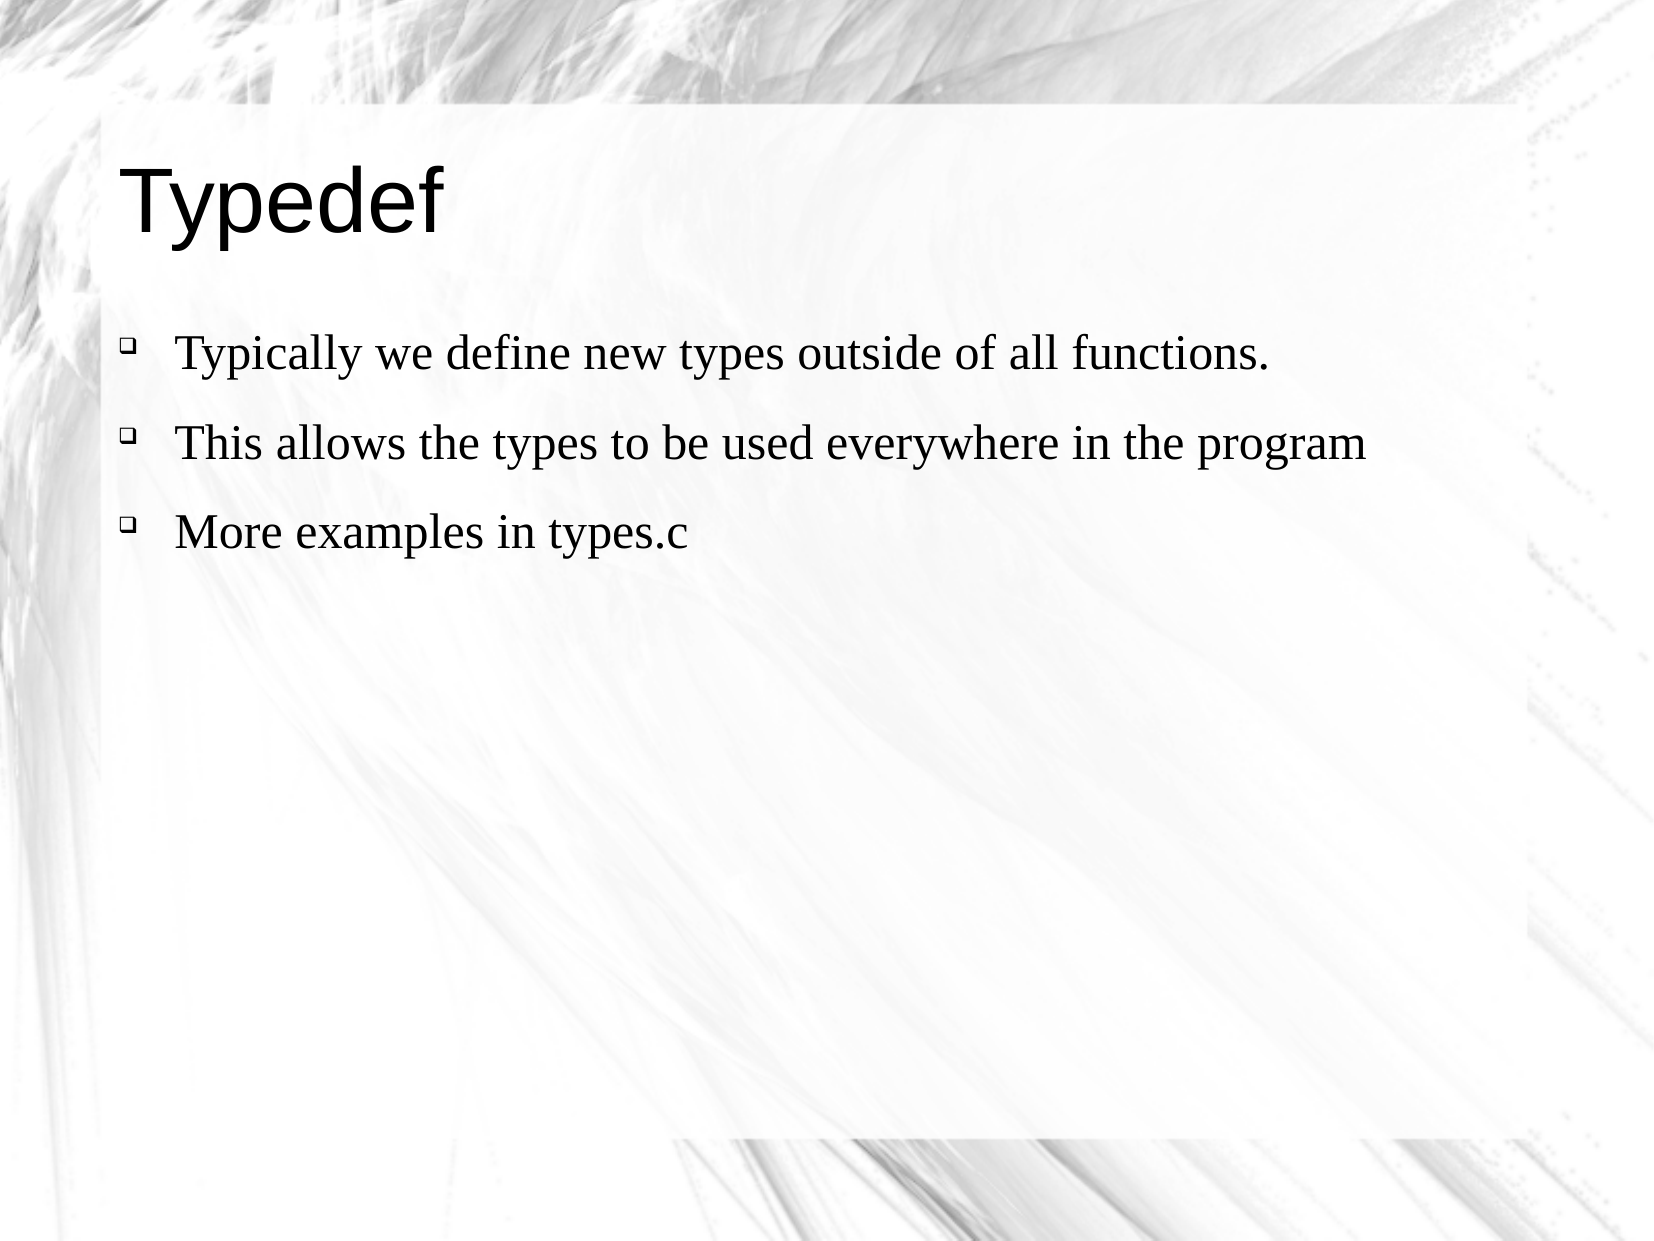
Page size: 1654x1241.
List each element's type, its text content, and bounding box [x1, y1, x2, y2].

title Typedef [118, 112, 1506, 281]
picture [0, 0, 1654, 1241]
list Typically we define new types outside of all functions. This allows the types to be used everywhere in the program More examples in types.c [118, 319, 1571, 1109]
